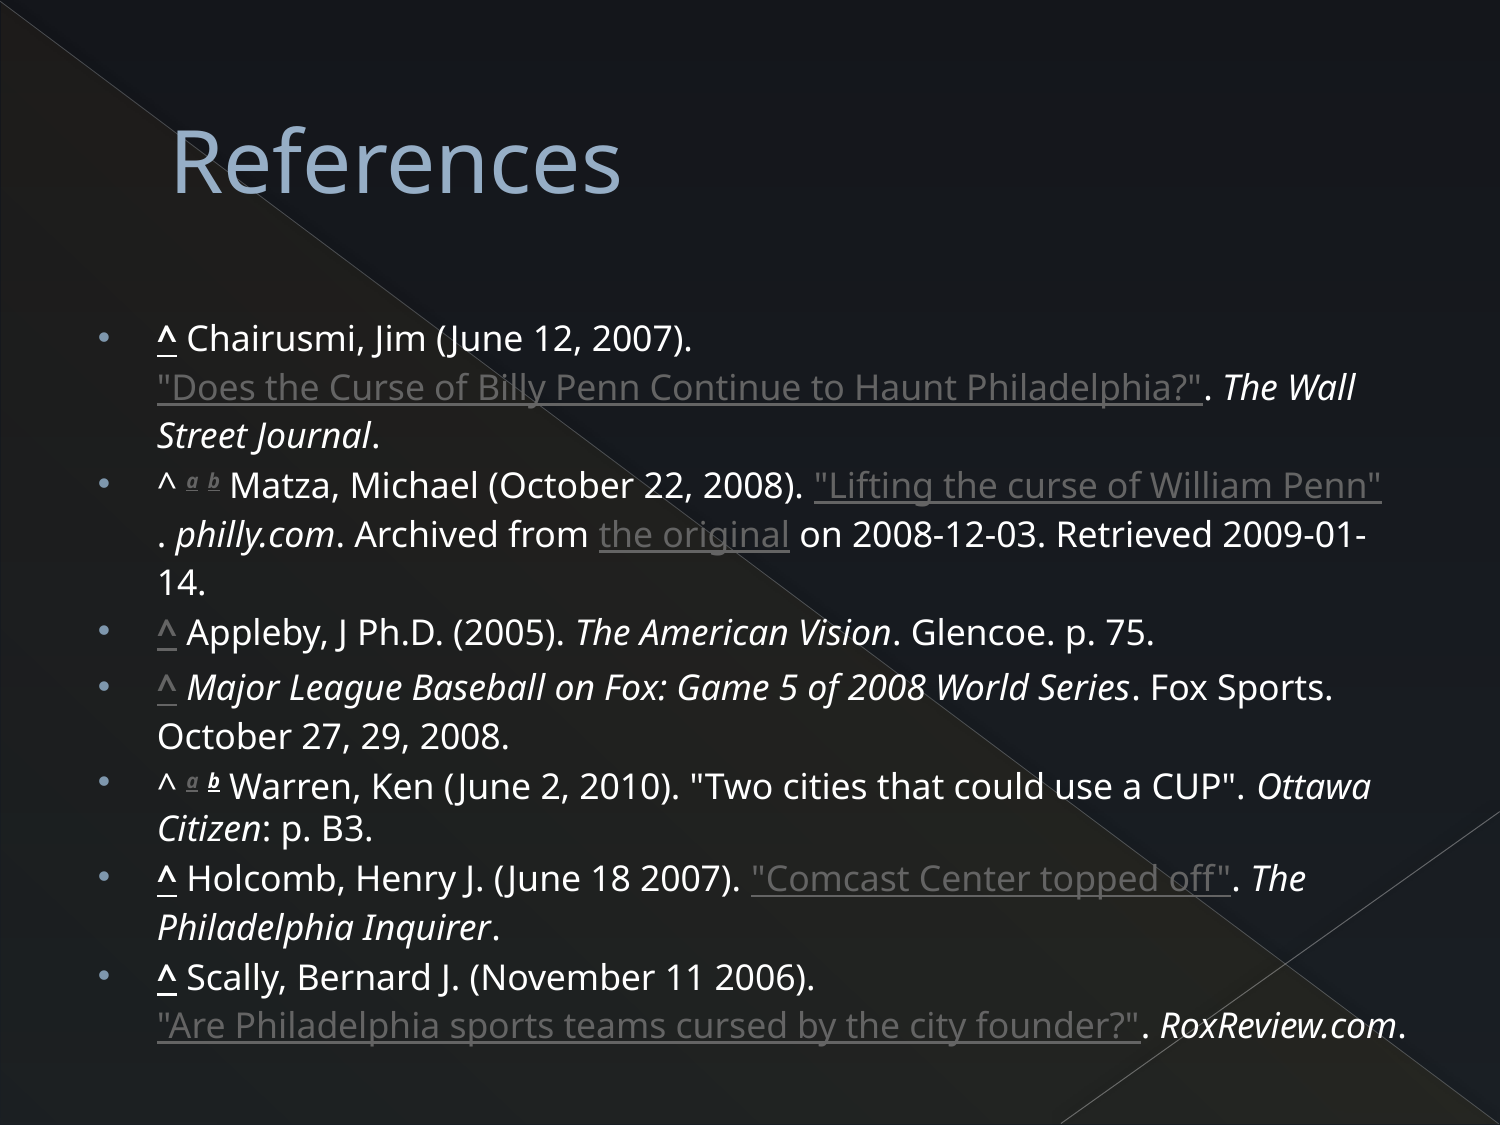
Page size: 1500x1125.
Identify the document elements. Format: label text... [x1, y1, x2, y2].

title References [75, 43, 1425, 274]
list ^ Chairusmi, Jim (June 12, 2007). "Does the Curse of Billy Penn Continue to Haunt Philadelphia?". The Wall Street Journal. ^ a b Matza, Michael (October 22, 2008). "Lifting the curse of William Penn". philly.com. Archived from the original on 2008-12-03. Retrieved 2009-01-14. ^ Appleby, J Ph.D. (2005). The American Vision. Glencoe. p. 75. ^ Major League Baseball on Fox: Game 5 of 2008 World Series. Fox Sports. October 27, 29, 2008. ^ a b Warren, Ken (June 2, 2010). "Two cities that could use a CUP". Ottawa Citizen: p. B3. ^ Holcomb, Henry J. (June 18 2007). "Comcast Center topped off". The Philadelphia Inquirer. ^ Scally, Bernard J. (November 11 2006). "Are Philadelphia sports teams cursed by the city founder?". RoxReview.com. [75, 308, 1425, 1059]
